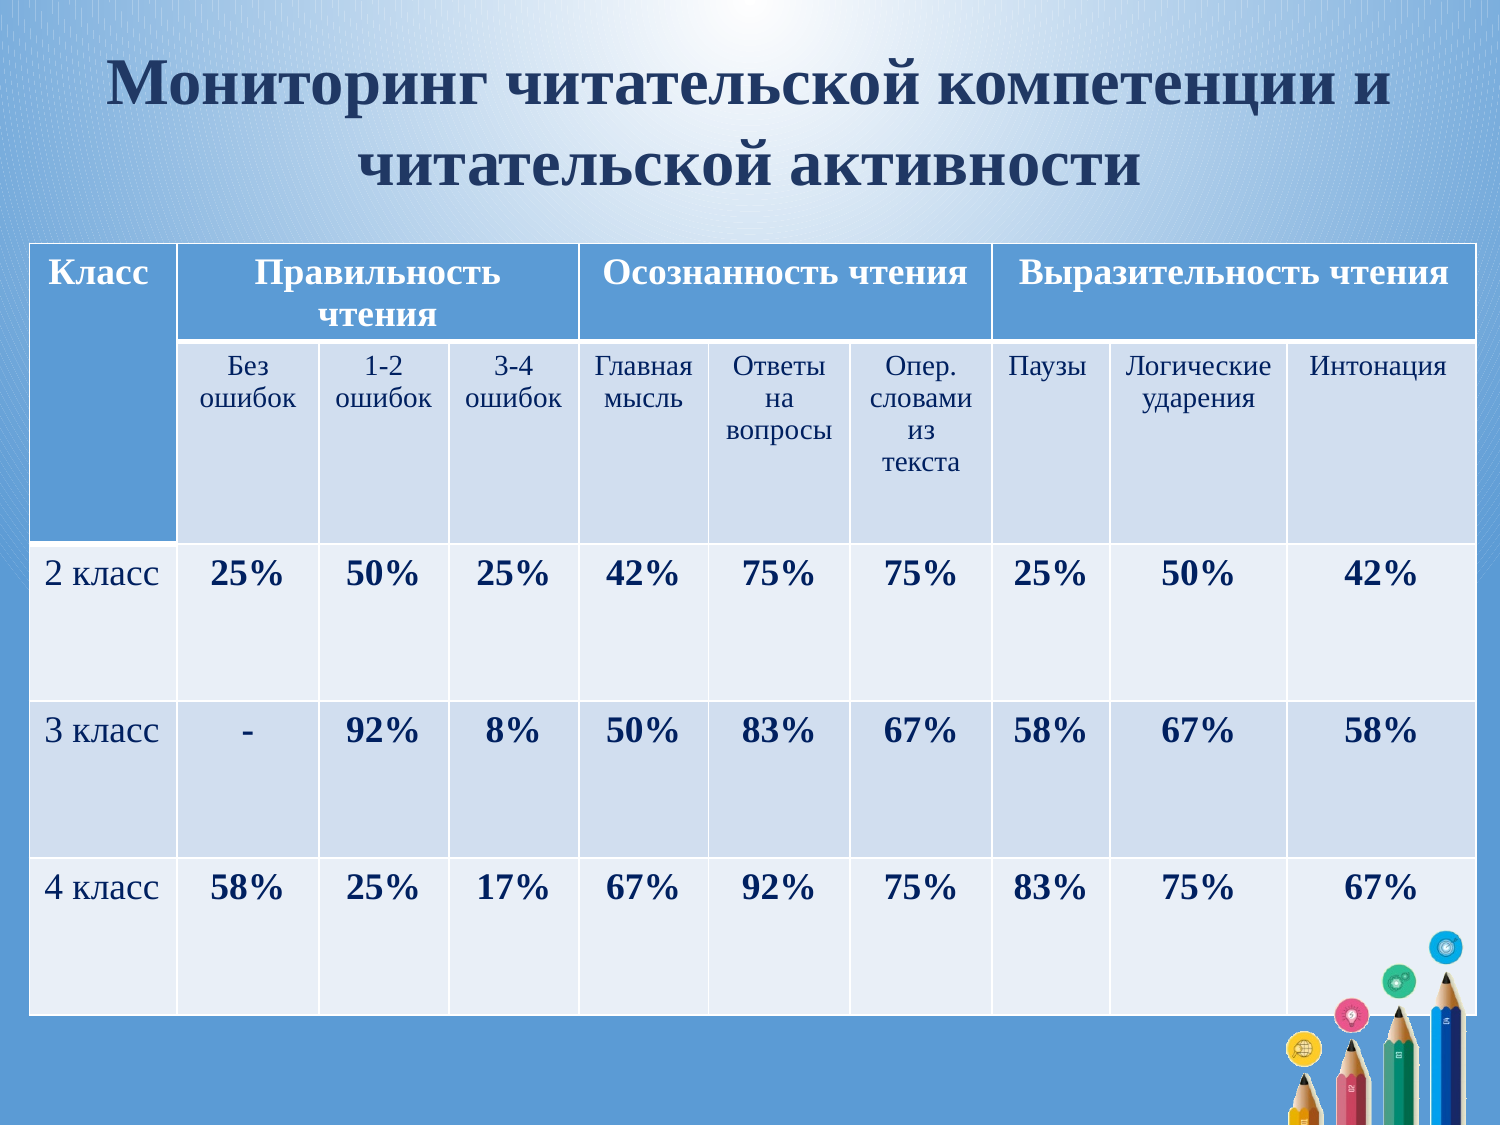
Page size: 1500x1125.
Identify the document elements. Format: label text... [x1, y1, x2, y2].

table_cell 50% [1111, 545, 1286, 700]
table_cell 67% [1111, 702, 1286, 857]
table_header Класс [30, 244, 176, 541]
table_cell Паузы [993, 344, 1109, 543]
text_box Мониторинг читательской компетенции и читательской активности [29, 30, 1471, 206]
table_cell 75% [1111, 859, 1286, 1014]
table_cell Ответы на вопросы [709, 344, 849, 543]
table_cell 75% [709, 545, 849, 700]
table_header Осознанность чтения [580, 244, 991, 339]
table_cell Опер. словами из текста [851, 344, 991, 543]
table_cell 8% [450, 702, 578, 857]
table_cell 25% [178, 545, 318, 700]
table_cell 50% [580, 702, 708, 857]
table_cell Без ошибок [178, 344, 318, 543]
table_cell 42% [1288, 545, 1475, 700]
table_cell 42% [580, 545, 708, 700]
table_cell 4 класс [30, 859, 176, 1014]
table_cell 75% [851, 859, 991, 1014]
table_cell 75% [851, 545, 991, 700]
table_header Выразительность чтения [993, 244, 1475, 339]
table_cell 67% [580, 859, 708, 1014]
table_cell 58% [1288, 702, 1475, 857]
table_cell 1-2 ошибок [320, 344, 448, 543]
table_cell 67% [1288, 859, 1475, 928]
table_cell 3-4 ошибок [450, 344, 578, 543]
table_cell 83% [993, 859, 1109, 1014]
table_cell 67% [851, 702, 991, 857]
table_cell 92% [709, 859, 849, 1014]
picture [1279, 928, 1475, 1125]
table_cell Главная мысль [580, 344, 708, 543]
table_cell 25% [993, 545, 1109, 700]
table_cell 83% [709, 702, 849, 857]
table_cell 17% [450, 859, 578, 1014]
table_header Правильность чтения [178, 244, 578, 339]
table_cell - [178, 702, 318, 857]
table_cell 92% [320, 702, 448, 857]
table_cell Интонация [1288, 344, 1475, 543]
table_cell 50% [320, 545, 448, 700]
table_cell 25% [320, 859, 448, 1014]
table_cell Логические ударения [1111, 344, 1286, 543]
table_cell 58% [178, 859, 318, 1014]
table_cell 25% [450, 545, 578, 700]
table_cell 58% [993, 702, 1109, 857]
table_cell 3 класс [30, 702, 176, 857]
table_cell 2 класс [30, 547, 176, 700]
